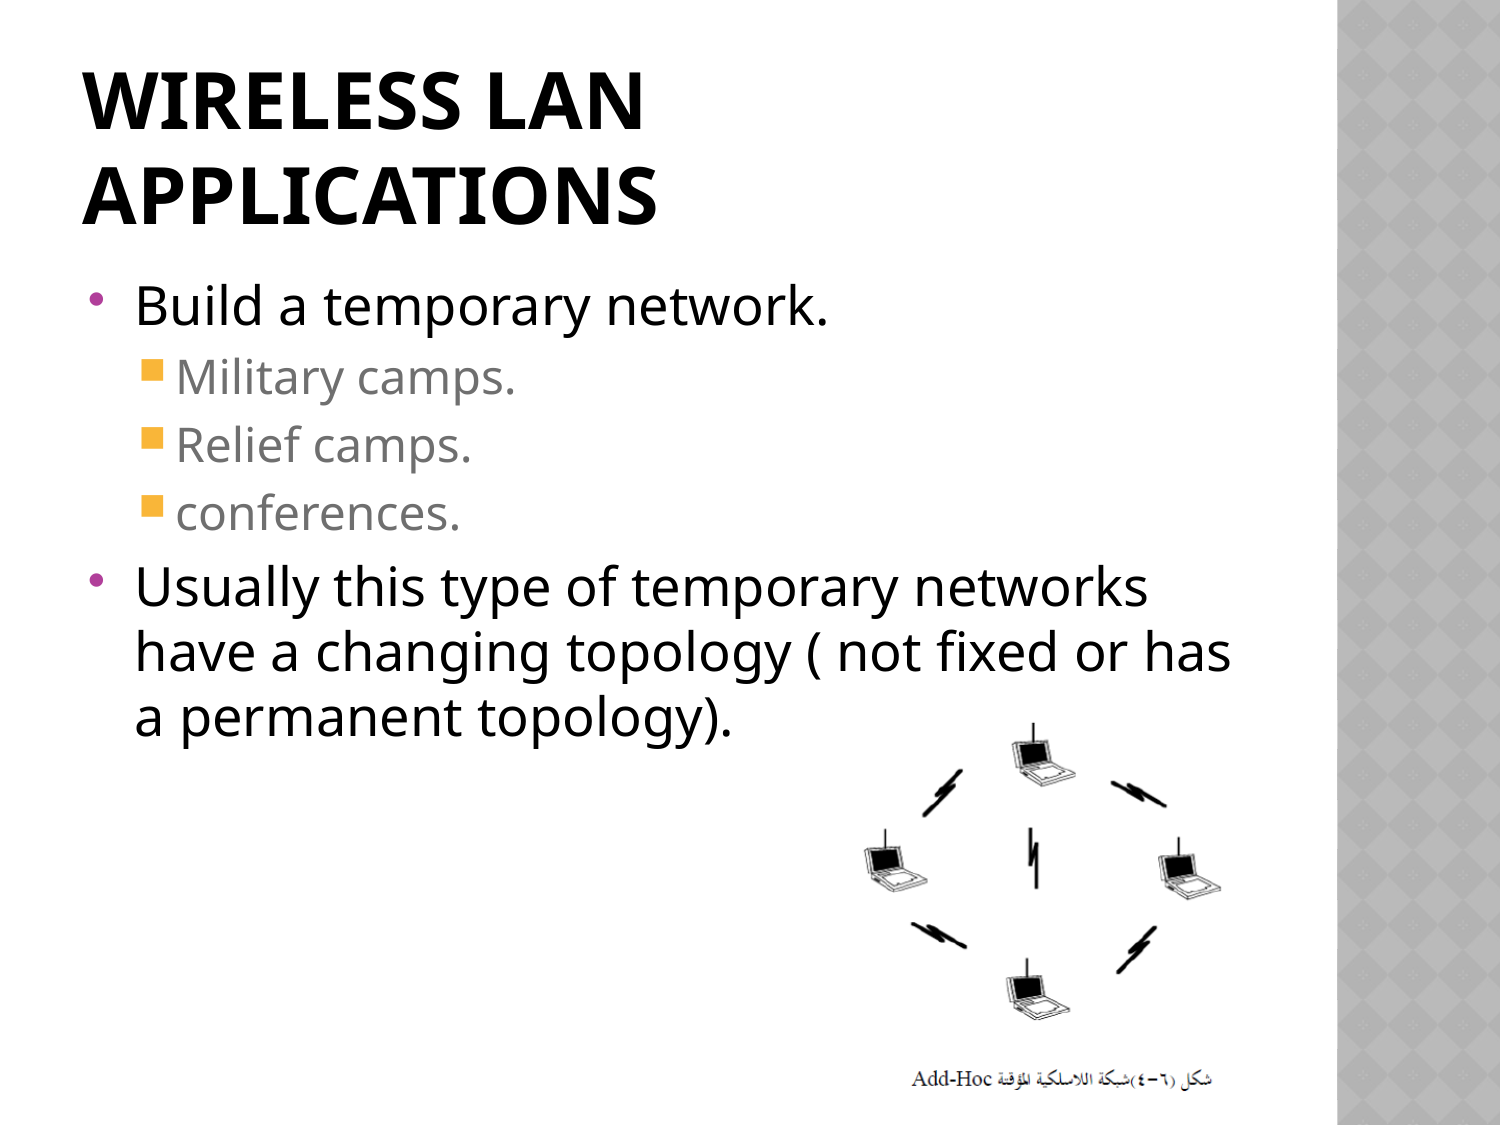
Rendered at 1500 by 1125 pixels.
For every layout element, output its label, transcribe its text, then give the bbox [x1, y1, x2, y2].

title Wireless LAN applications [75, 52, 1263, 240]
picture [811, 712, 1247, 1113]
list Build a temporary network. Military camps. Relief camps. conferences. Usually this type of temporary networks have a changing topology ( not fixed or has a permanent topology). [75, 264, 1263, 1059]
